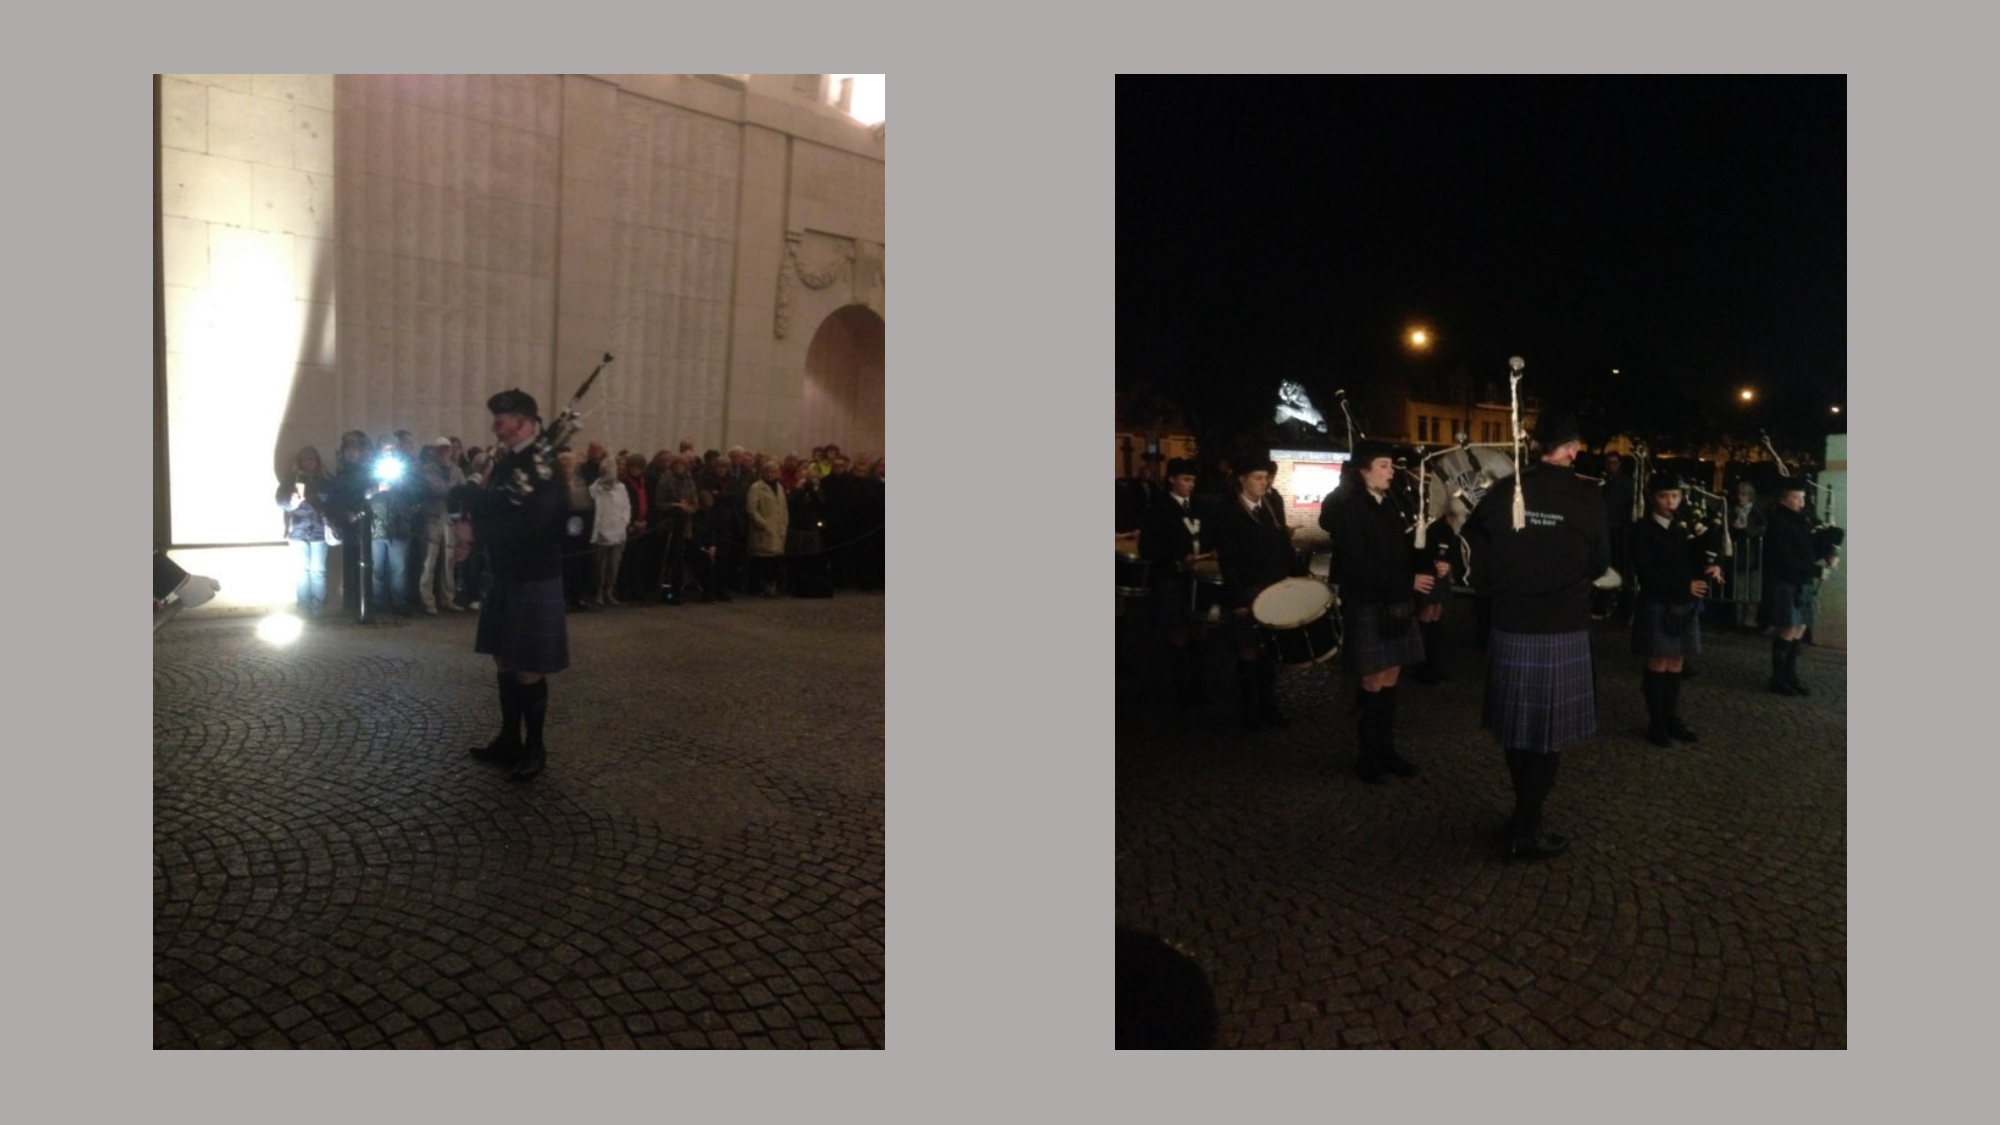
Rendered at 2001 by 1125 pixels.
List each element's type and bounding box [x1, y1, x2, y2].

picture [153, 74, 885, 1050]
picture [1115, 74, 1847, 1050]
